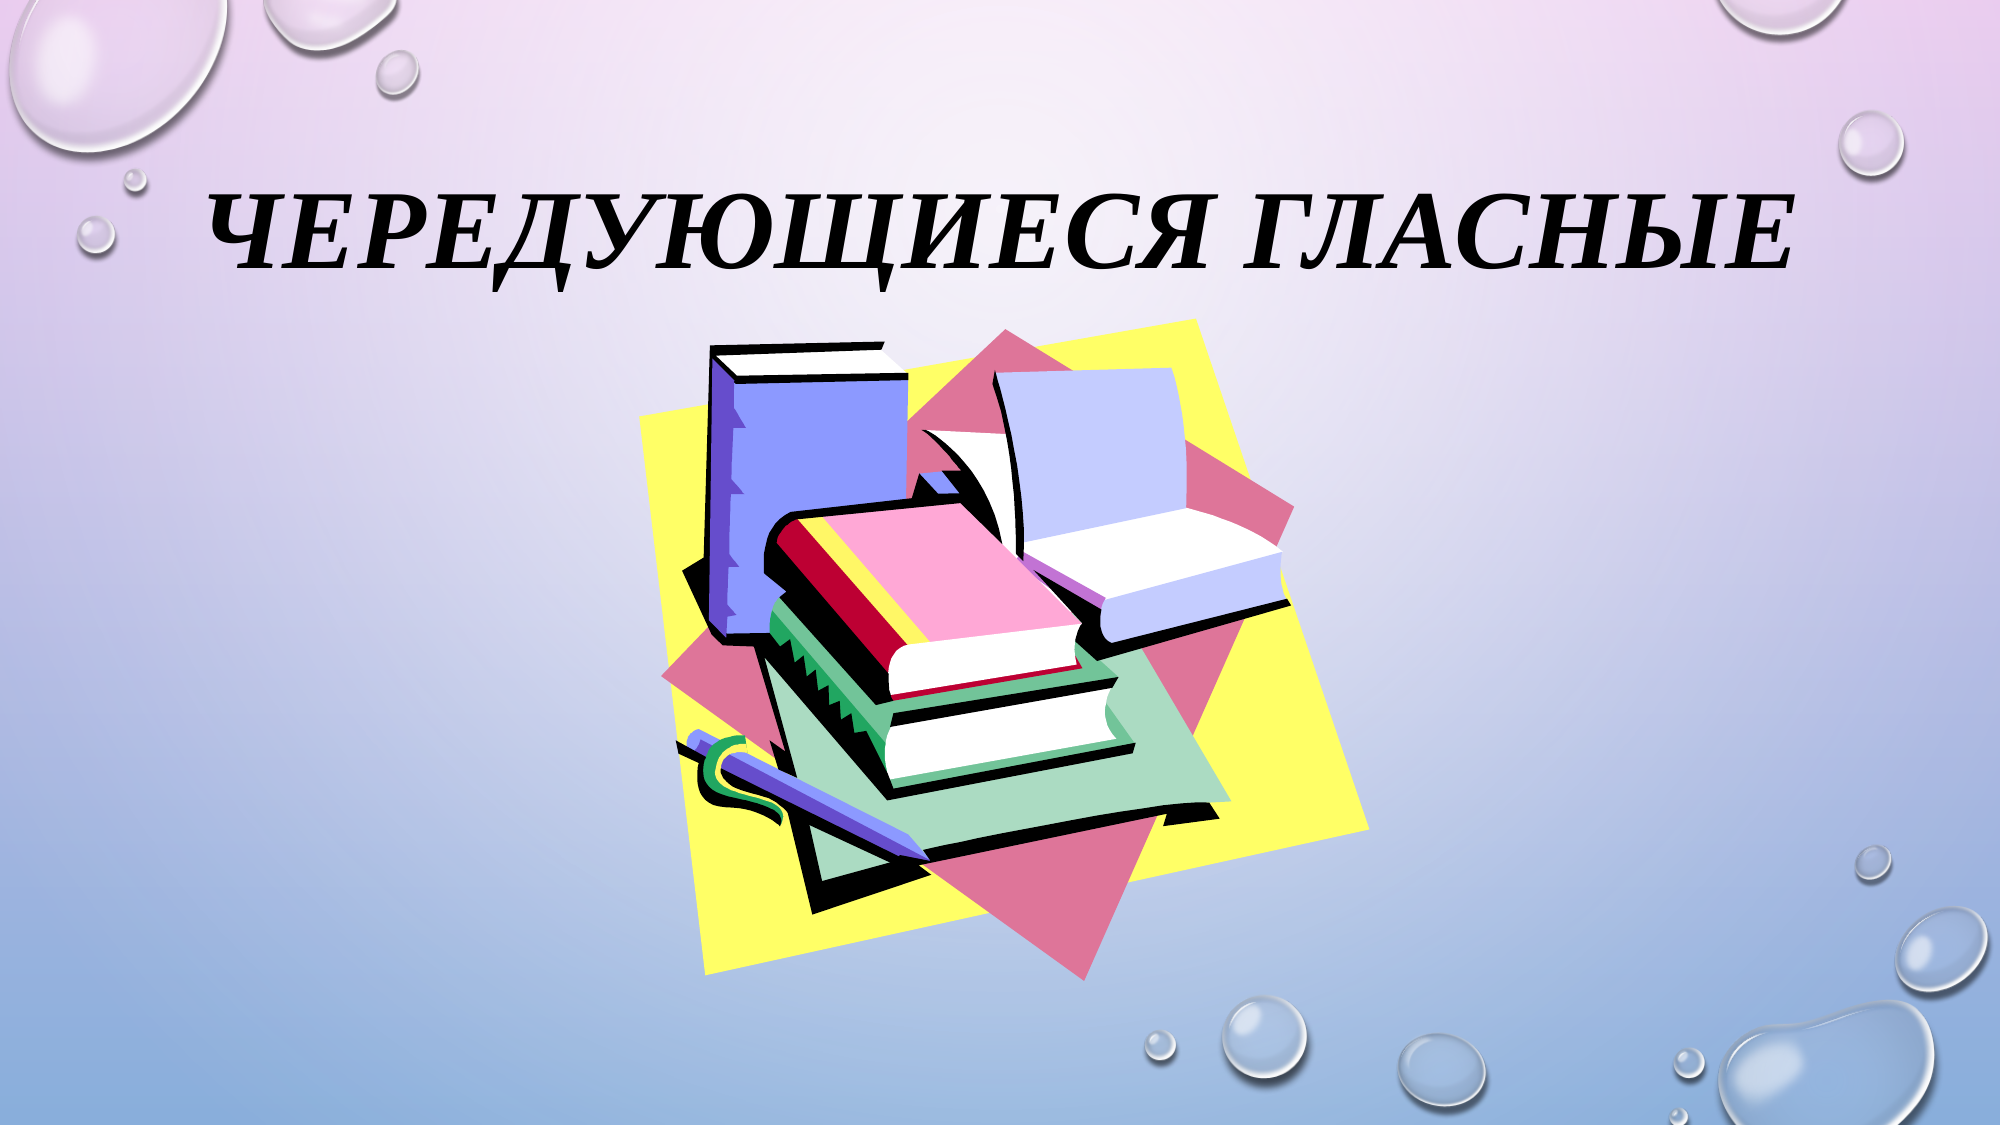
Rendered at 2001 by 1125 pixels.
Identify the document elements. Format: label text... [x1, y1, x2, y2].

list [638, 313, 1375, 984]
picture [0, 0, 2000, 1125]
title Чередующиеся гласные [149, 101, 1851, 364]
